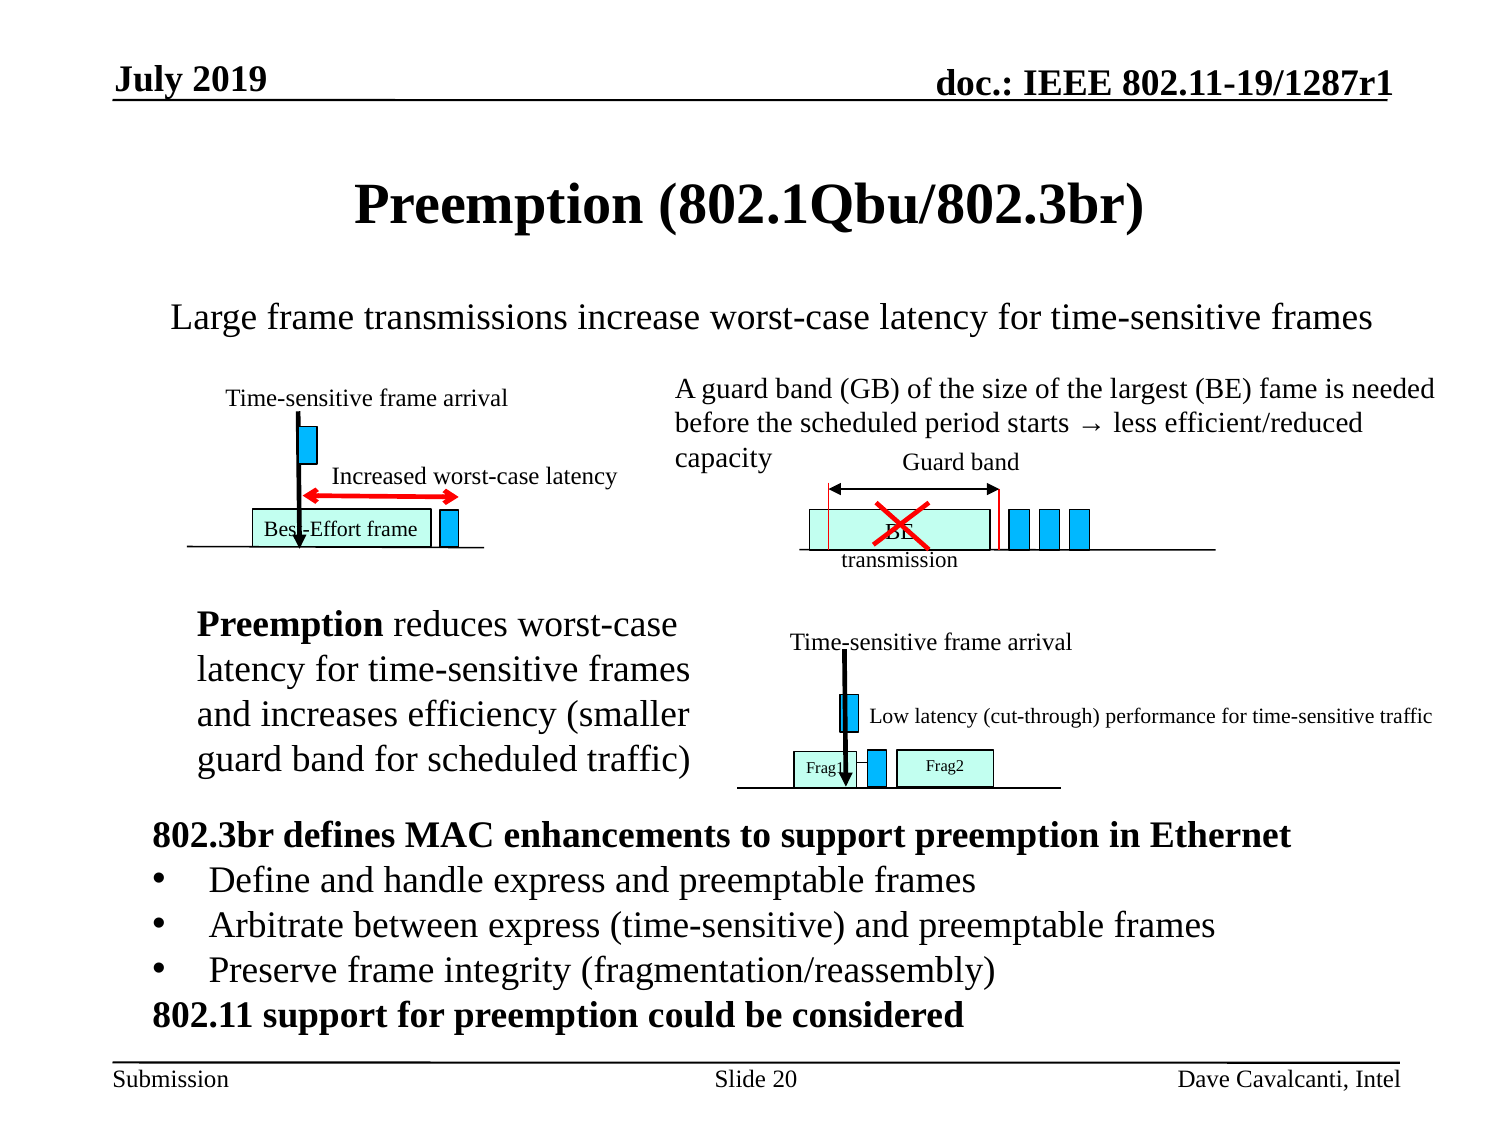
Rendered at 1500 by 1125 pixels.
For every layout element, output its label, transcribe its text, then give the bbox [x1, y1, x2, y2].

slide_number Slide 20 [712, 1061, 800, 1123]
text_box Preemption reduces worst-case latency for time-sensitive frames and increases efficiency (smaller guard band for scheduled traffic) [182, 591, 759, 787]
footer Dave Cavalcanti, Intel [878, 1061, 1402, 1093]
text_box Large frame transmissions increase worst-case latency for time-sensitive frames [155, 285, 1459, 345]
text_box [799, 437, 1216, 551]
title Preemption (802.1Qbu/802.3br) [112, 112, 1388, 288]
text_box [186, 373, 647, 549]
text_box A guard band (GB) of the size of the largest (BE) fame is needed before the scheduled period starts → less efficient/reduced capacity [660, 361, 1477, 482]
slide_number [114, 54, 423, 100]
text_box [737, 617, 1500, 789]
text_box 802.3br defines MAC enhancements to support preemption in Ethernet Define and handle express and preemptable frames Arbitrate between express (time-sensitive) and preemptable frames Preserve frame integrity (fragmentation/reassembly) 802.11 support for preemption could be considered [137, 802, 1450, 1042]
